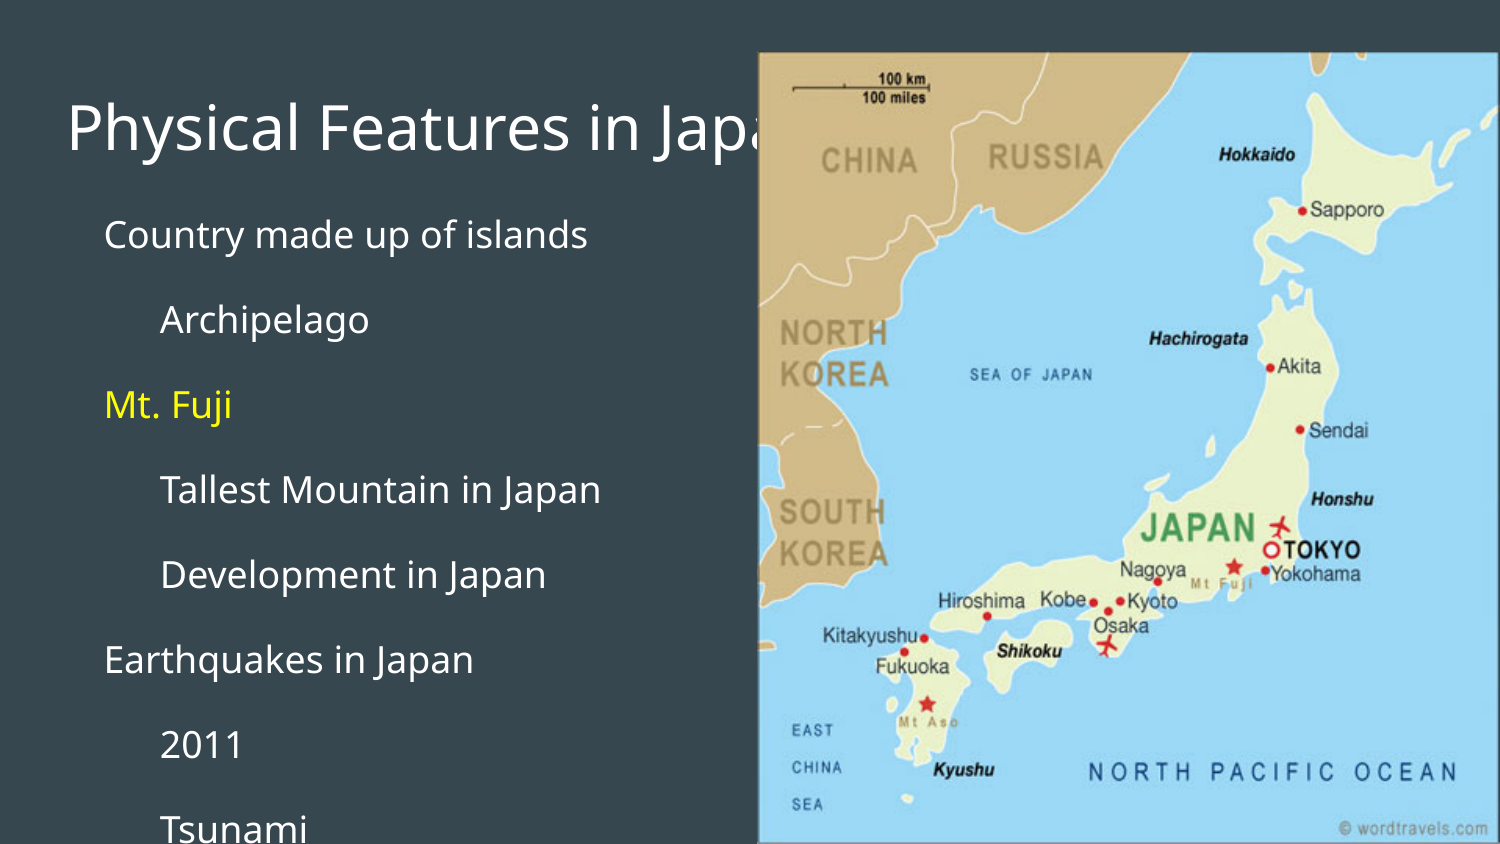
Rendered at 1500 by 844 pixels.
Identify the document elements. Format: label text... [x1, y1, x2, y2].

picture [757, 51, 1500, 844]
list Country made up of islands Archipelago Mt. Fuji Tallest Mountain in Japan Development in Japan Earthquakes in Japan 2011 Tsunami Fukushima [51, 189, 650, 750]
title Physical Features in Japan [51, 72, 752, 167]
